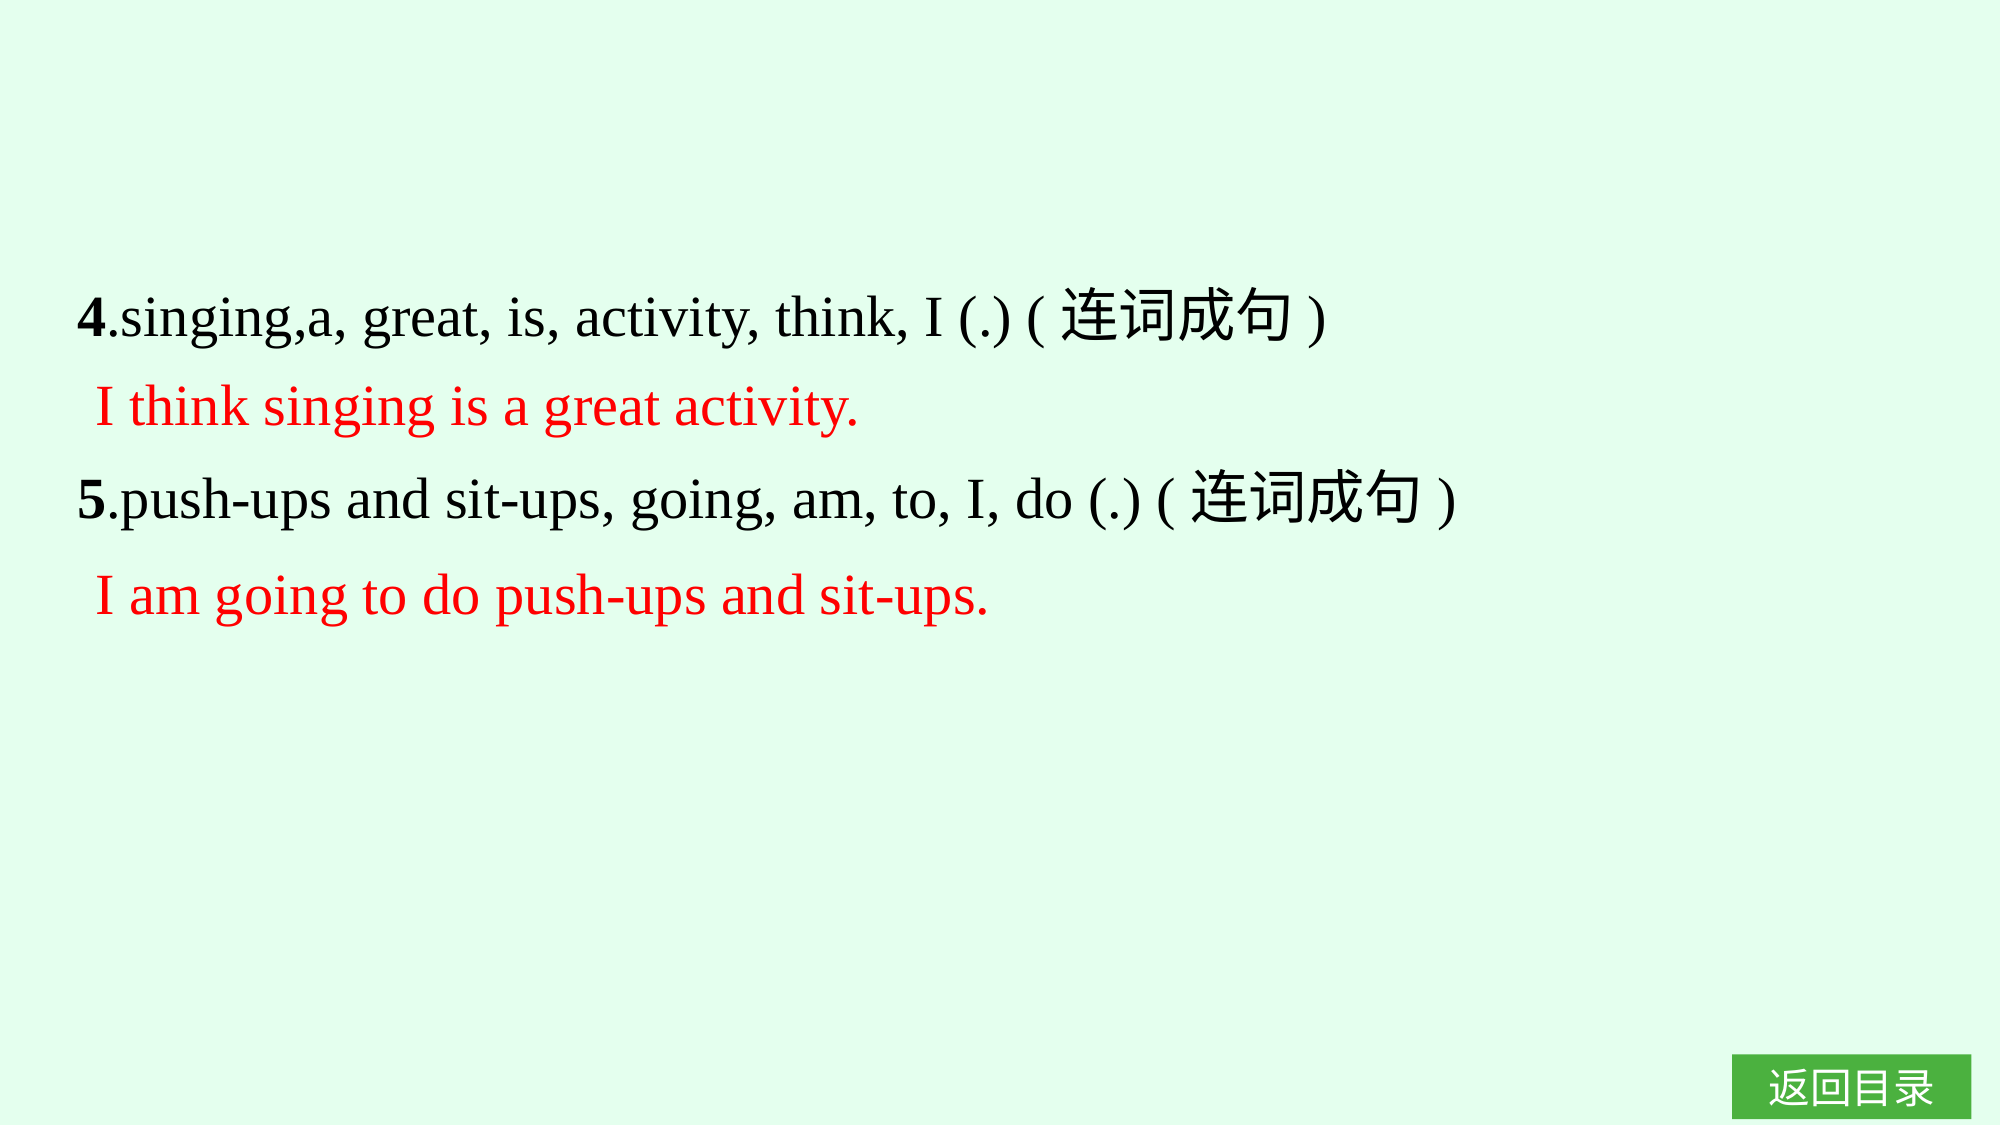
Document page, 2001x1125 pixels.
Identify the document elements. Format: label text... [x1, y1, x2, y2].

text_box I am going to do push-ups and sit-ups. [80, 534, 1006, 634]
text_box I think singing is a great activity. [80, 345, 876, 444]
text_box 4.singing,a, great, is, activity, think, I (.) (连词成句) 5.push-ups and sit-ups, going, am, to, I, do (.) (连词成句) [62, 249, 1938, 538]
